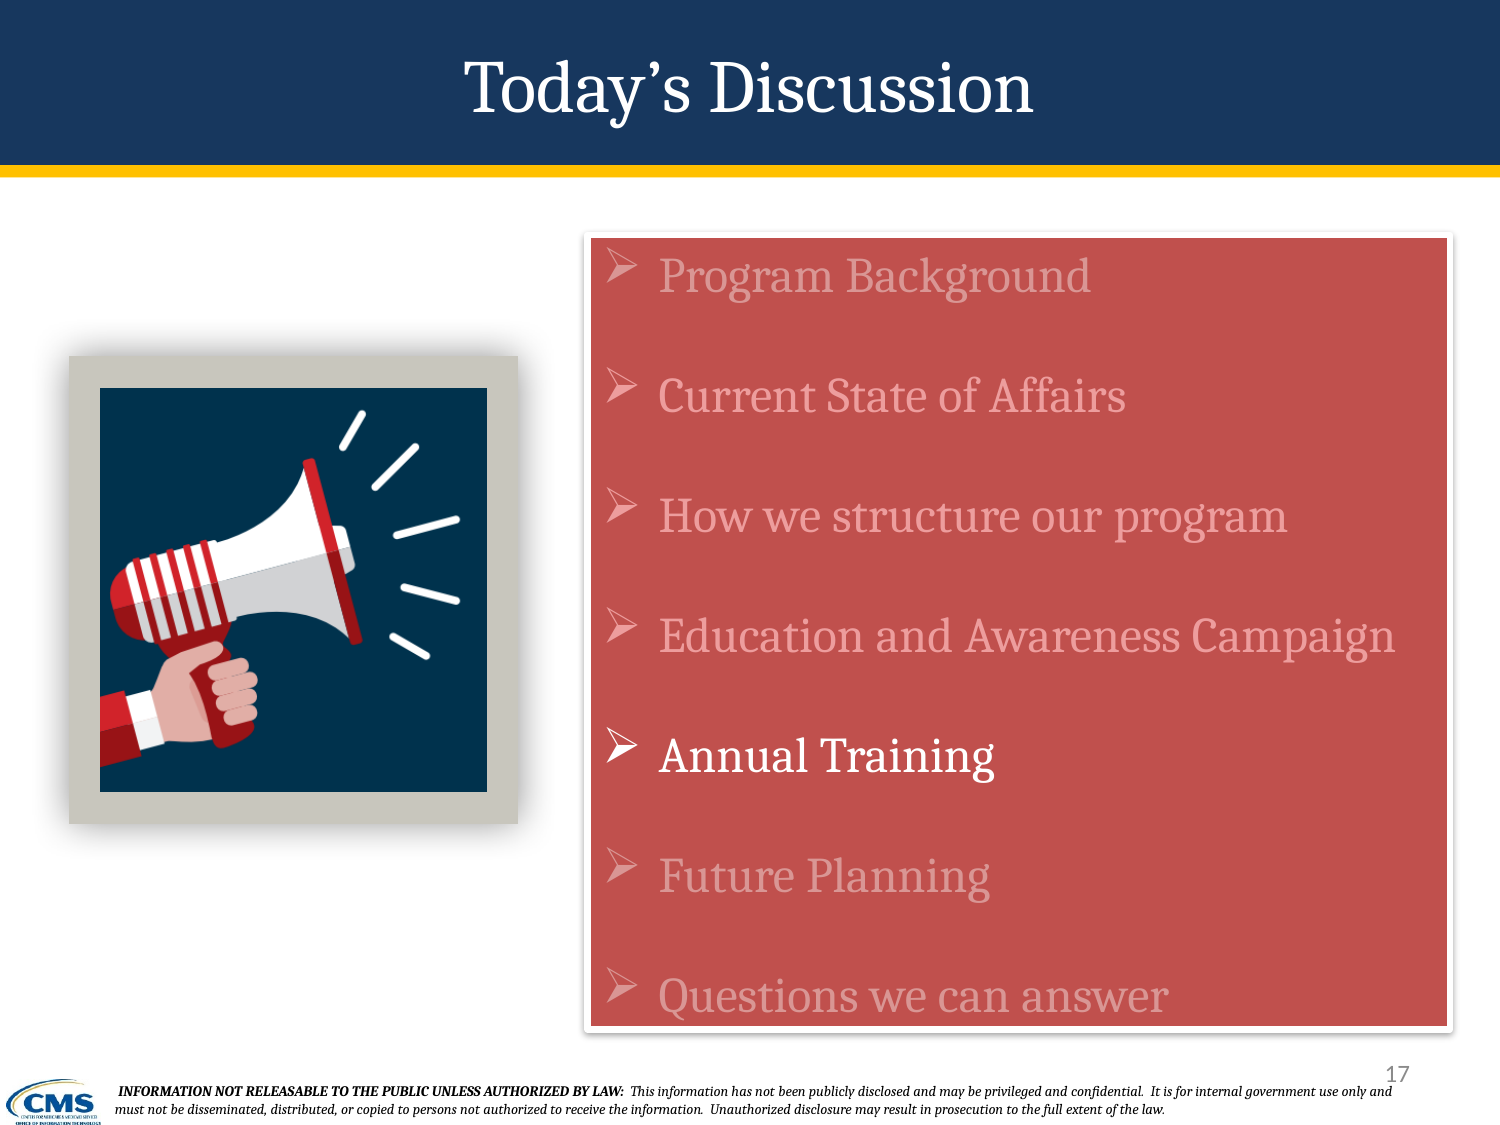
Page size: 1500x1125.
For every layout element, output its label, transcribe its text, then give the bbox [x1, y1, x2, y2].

picture [5, 1079, 101, 1125]
text_box Program Background Current State of Affairs How we structure our program Education and Awareness Campaign Annual Training Future Planning Questions we can answer [584, 232, 1453, 1033]
picture [99, 387, 488, 793]
slide_number 17 [1074, 1042, 1425, 1103]
text_box INFORMATION NOT RELEASABLE TO THE PUBLIC UNLESS AUTHORIZED BY LAW: This information has not been publicly disclosed and may be privileged and confidential. It is for internal government use only and must not be disseminated, distributed, or copied to persons not authorized to receive the information. Unauthorized disclosure may result in prosecution to the full extent of the law. [100, 1074, 1413, 1125]
title Today’s Discussion [0, 0, 1500, 165]
